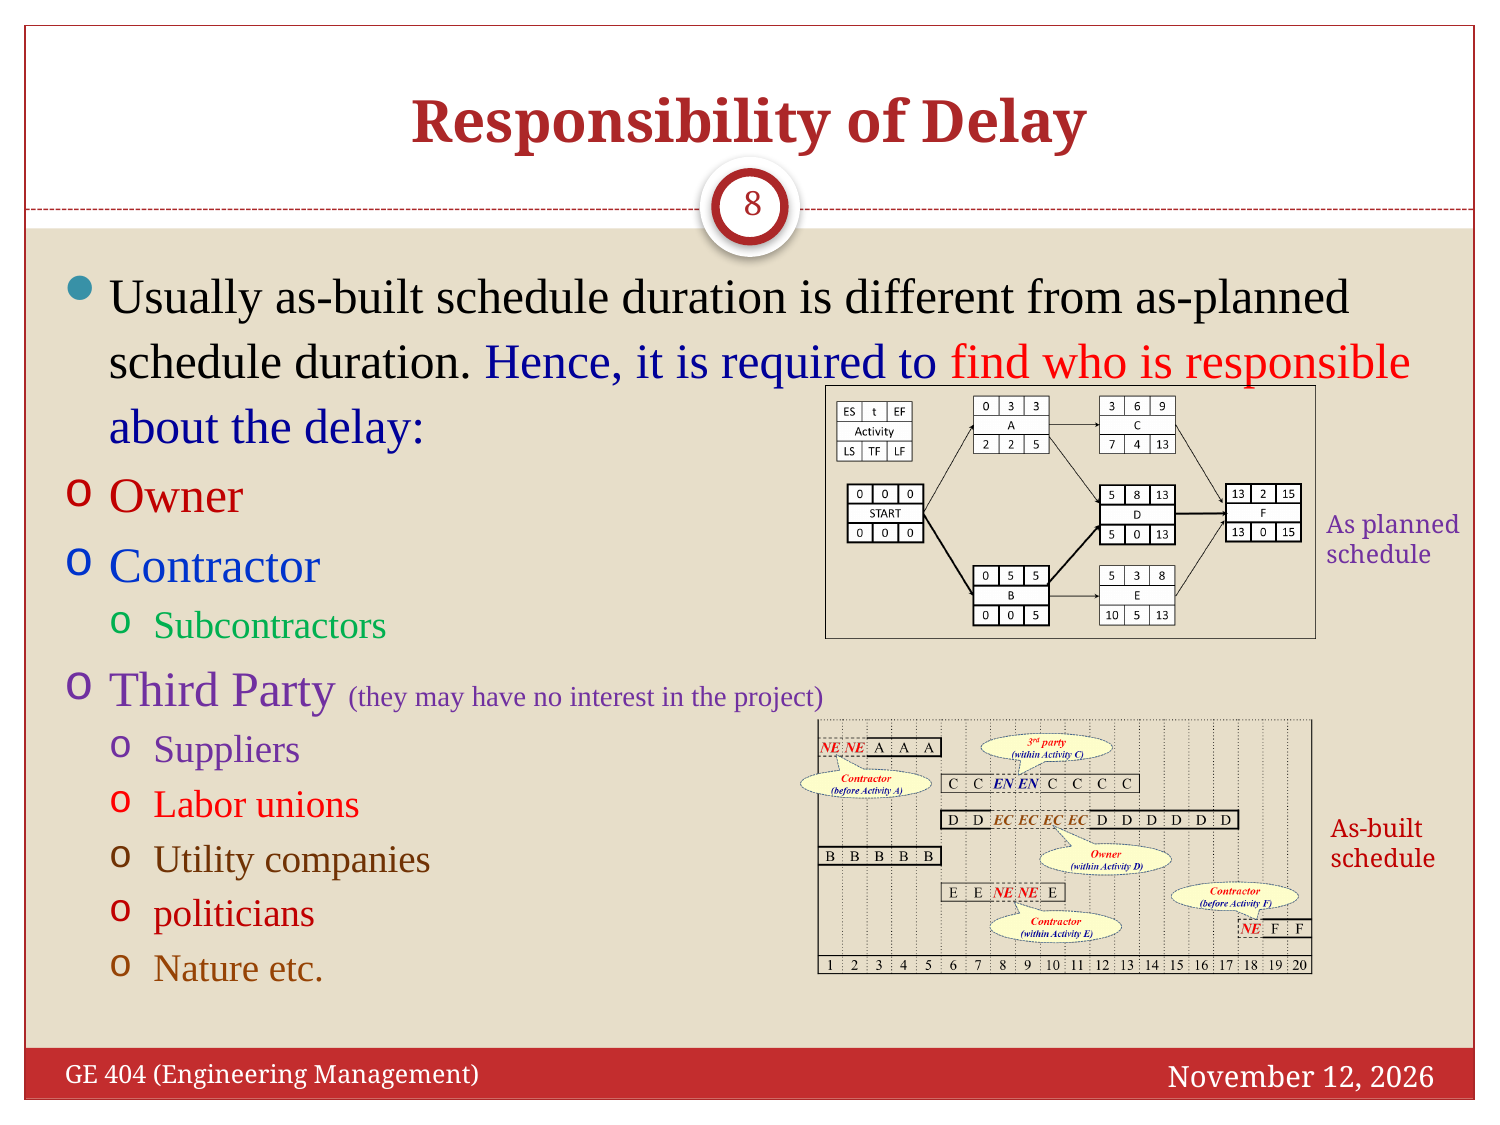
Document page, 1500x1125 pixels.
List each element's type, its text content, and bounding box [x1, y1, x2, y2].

slide_number 8 [715, 168, 791, 241]
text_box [800, 719, 1500, 982]
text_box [825, 385, 1496, 640]
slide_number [950, 1050, 1450, 1111]
list Usually as-built schedule duration is different from as-planned schedule duration. Hence, it is required to find who is responsible about the delay: Owner Contractor Subcontractors Third Party (they may have no interest in the project) Suppliers Labor unions Utility companies politicians Nature etc. [49, 250, 1445, 1001]
title Responsibility of Delay [49, 37, 1450, 162]
footer GE 404 (Engineering Management) [50, 1051, 638, 1112]
